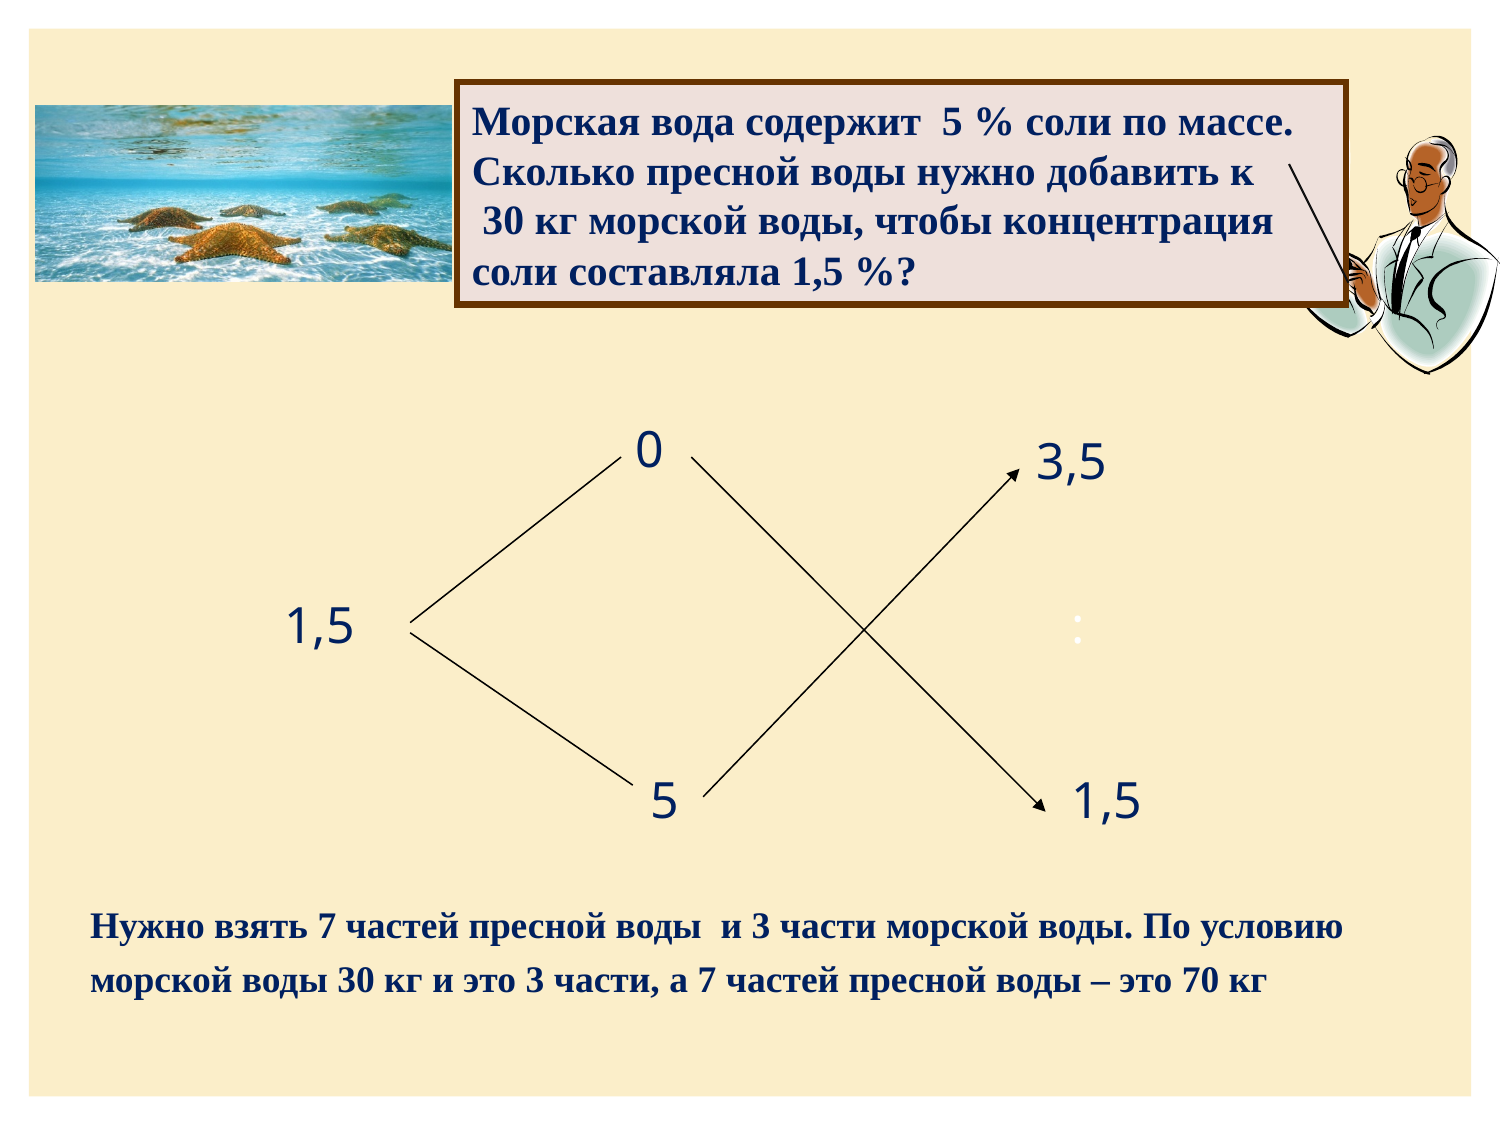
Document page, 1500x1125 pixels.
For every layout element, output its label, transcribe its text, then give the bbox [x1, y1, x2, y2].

text_box Нужно взять 7 частей пресной воды и 3 части морской воды. По условию морской воды 30 кг и это 3 части, а 7 частей пресной воды – это 70 кг [75, 328, 1465, 1000]
text_box 3,5 [996, 421, 1149, 497]
text_box : [1031, 585, 1150, 661]
text_box 5 [609, 761, 728, 837]
text_box 0 [620, 410, 679, 485]
picture [35, 105, 452, 282]
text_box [1289, 199, 1360, 246]
text_box 1,5 [1031, 761, 1184, 837]
text_box Морская вода содержит 5 % соли по массе. Сколько пресной воды нужно добавить к 30 кг морской воды, чтобы концентрация cоли составляла 1,5 %? [457, 81, 1347, 305]
picture [1242, 105, 1500, 375]
text_box 1,5 [269, 585, 388, 661]
